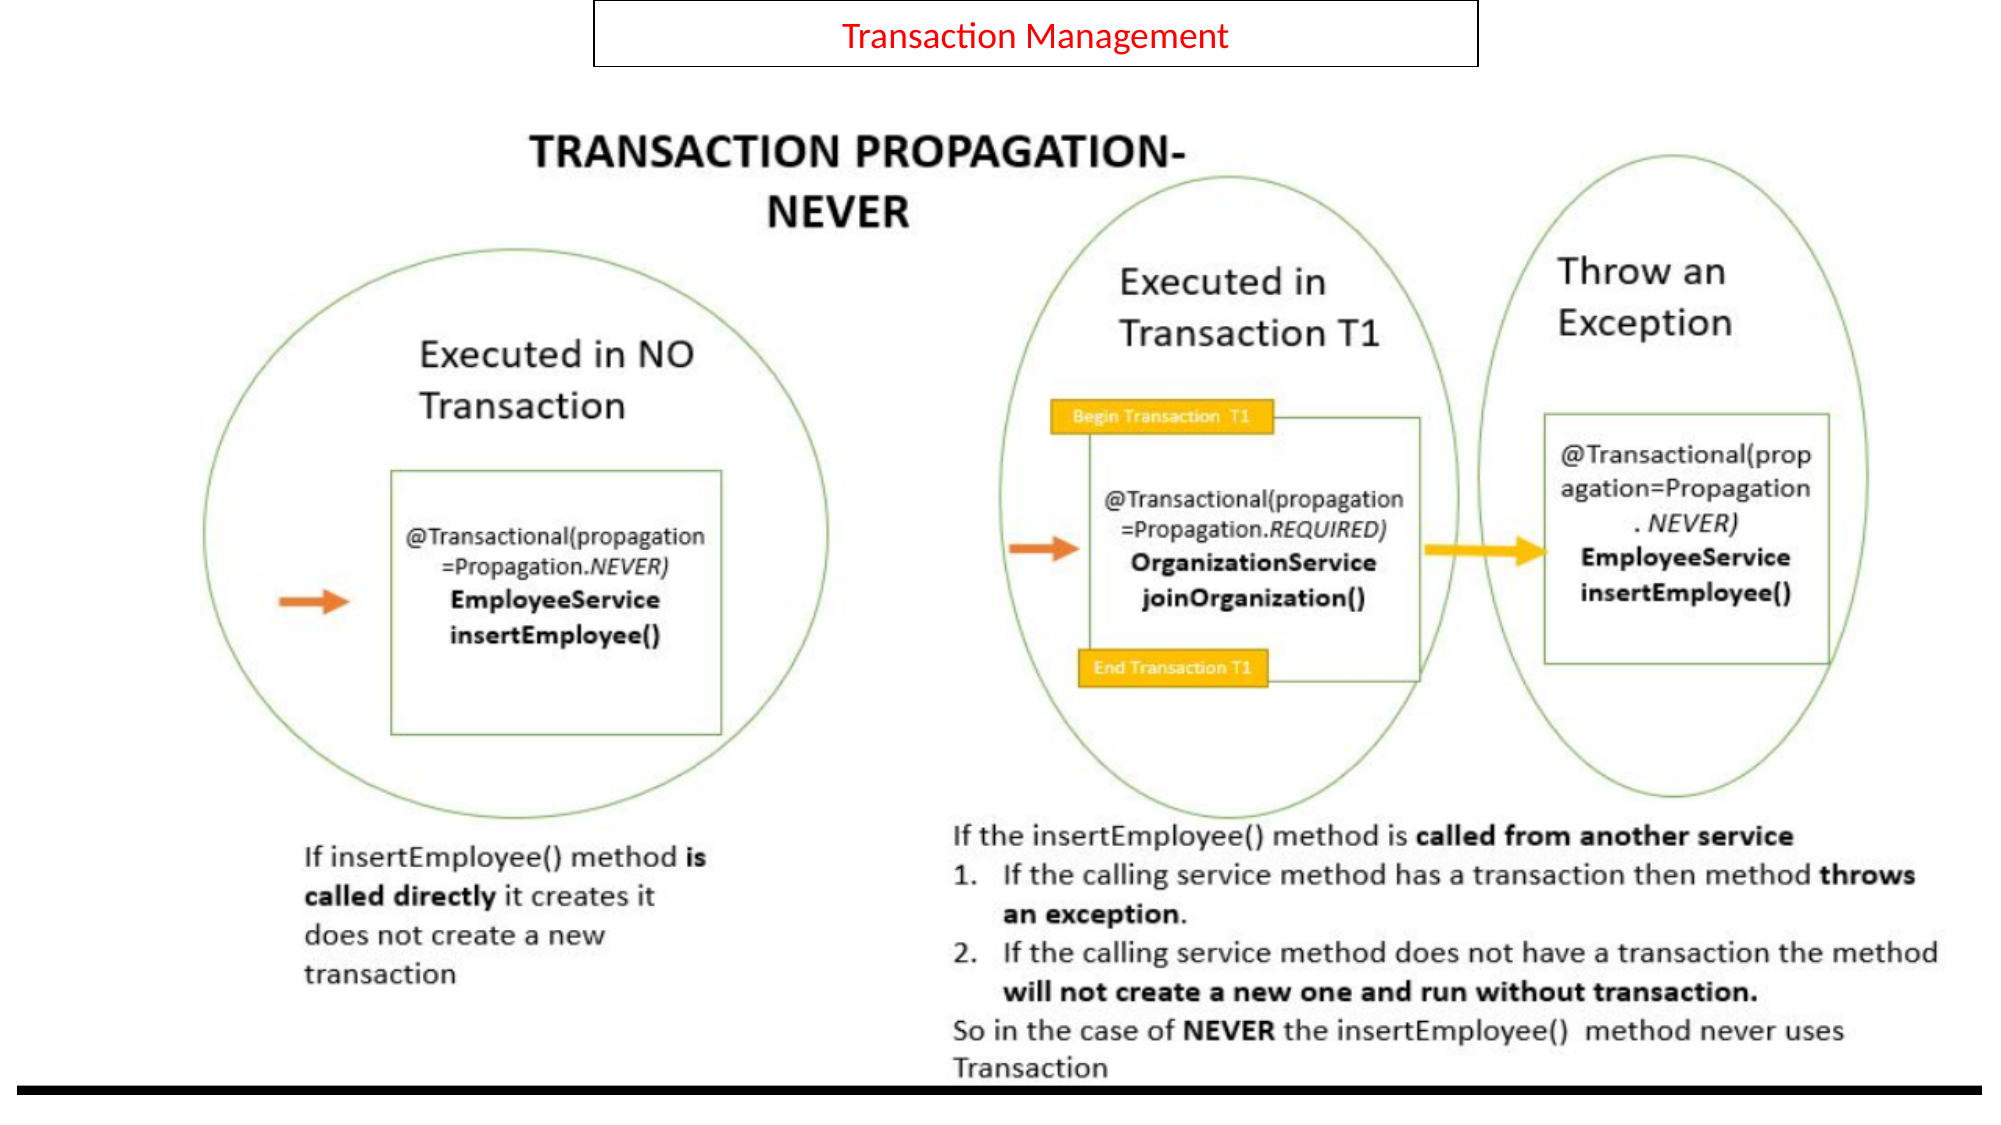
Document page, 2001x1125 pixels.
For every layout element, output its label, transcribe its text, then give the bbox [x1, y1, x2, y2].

text_box Transaction Management [593, 0, 1479, 67]
picture [17, 67, 1982, 1095]
